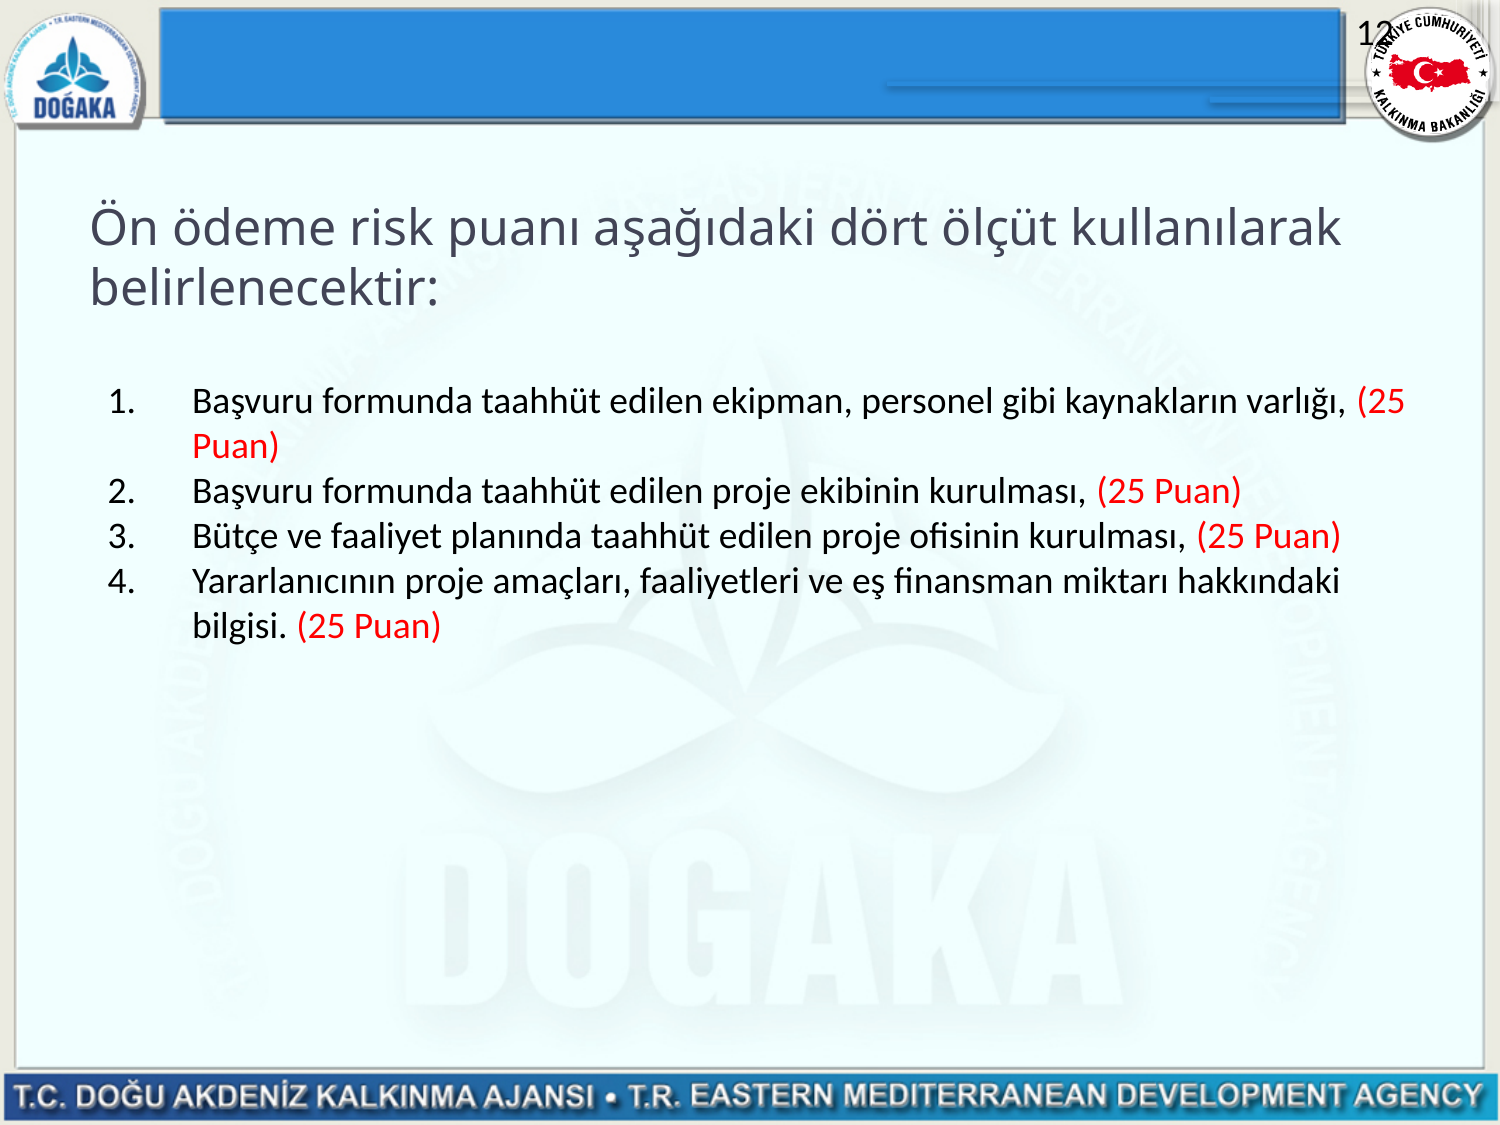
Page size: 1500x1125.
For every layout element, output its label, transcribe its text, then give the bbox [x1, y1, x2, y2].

picture [0, 0, 1500, 1125]
list Başvuru formunda taahhüt edilen ekipman, personel gibi kaynakların varlığı, (25 Puan) Başvuru formunda taahhüt edilen proje ekibinin kurulması, (25 Puan) Bütçe ve faaliyet planında taahhüt edilen proje ofisinin kurulması, (25 Puan) Yararlanıcının proje amaçları, faaliyetleri ve eş finansman miktarı hakkındaki bilgisi. (25 Puan) [75, 369, 1425, 1079]
title Ön ödeme risk puanı aşağıdaki dört ölçüt kullanılarak belirlenecektir: [75, 187, 1425, 363]
slide_number 12 [1340, 0, 1466, 61]
